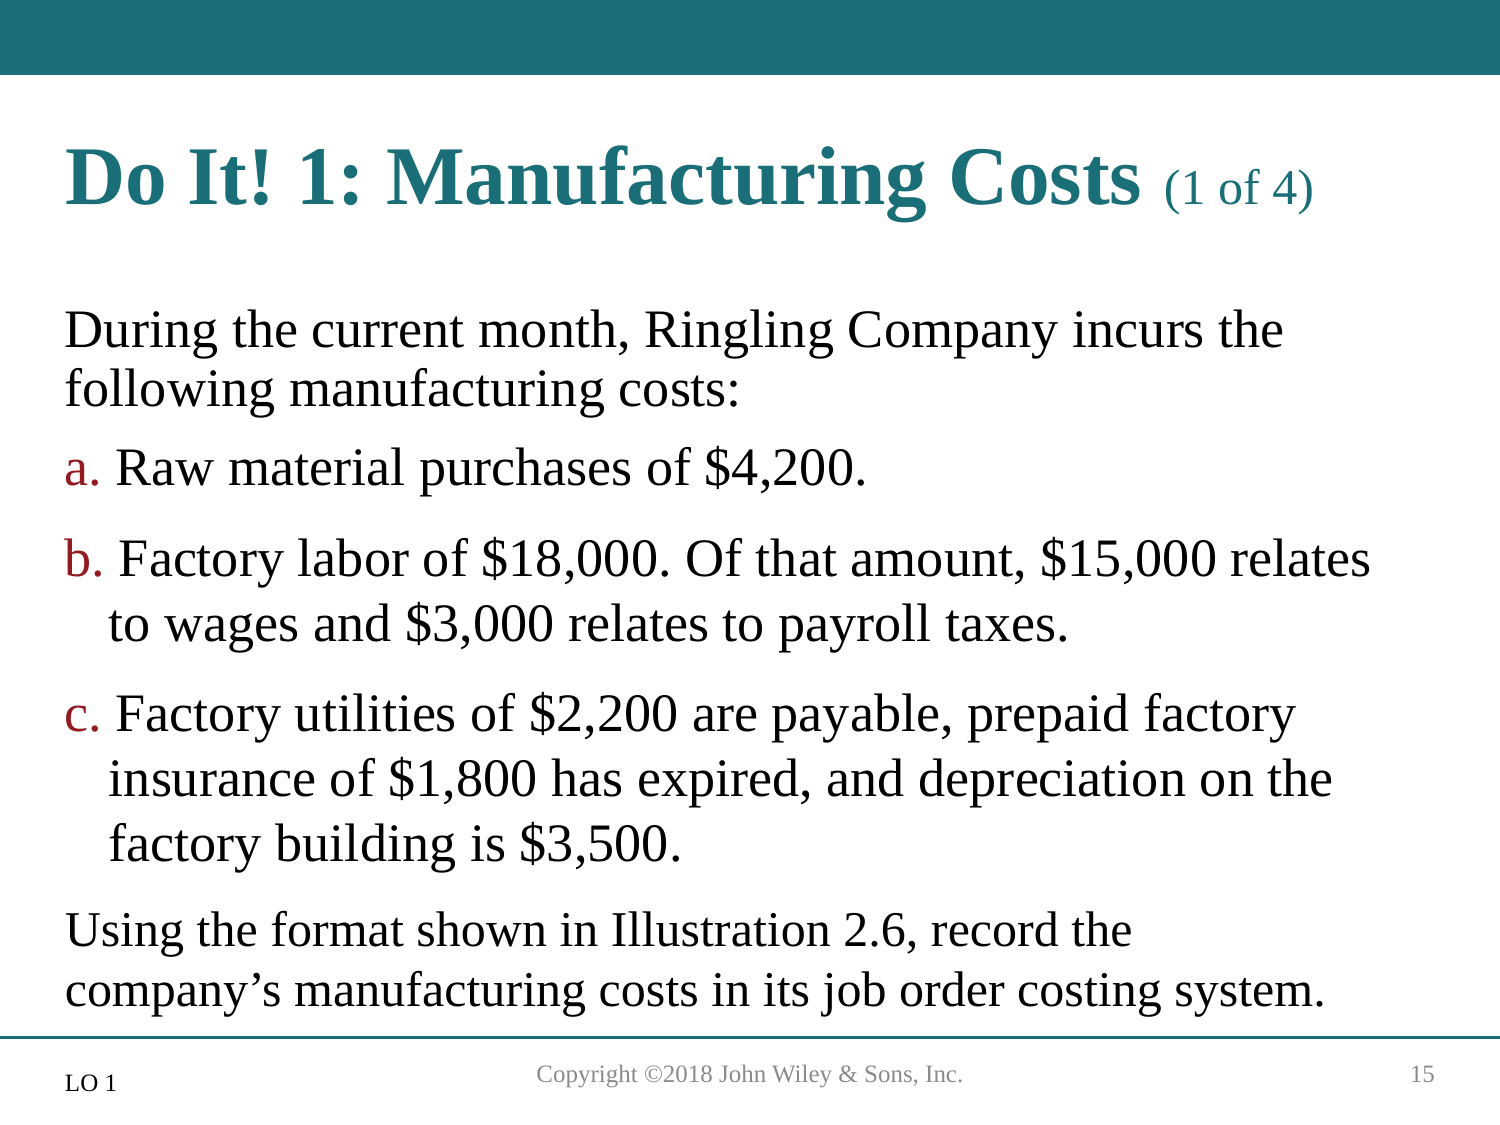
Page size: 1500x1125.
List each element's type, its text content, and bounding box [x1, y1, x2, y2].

list During the current month, Ringling Company incurs the following manufacturing costs: a. Raw material purchases of $4,200. b. Factory labor of $18,000. Of that amount, $15,000 relates to wages and $3,000 relates to payroll taxes. c. Factory utilities of $2,200 are payable, prepaid factory insurance of $1,800 has expired, and depreciation on the factory building is $3,500. [50, 293, 1438, 884]
title Do It! 1: Manufacturing Costs (1 of 4) [50, 125, 1425, 263]
footer Copyright ©2018 John Wiley & Sons, Inc. [496, 1042, 1004, 1103]
list L O 1 [50, 1062, 150, 1113]
slide_number 15 [1059, 1042, 1450, 1103]
list Using the format shown in Illustration 2.6, record the company’s manufacturing costs in its job order costing system. [50, 888, 1375, 1019]
